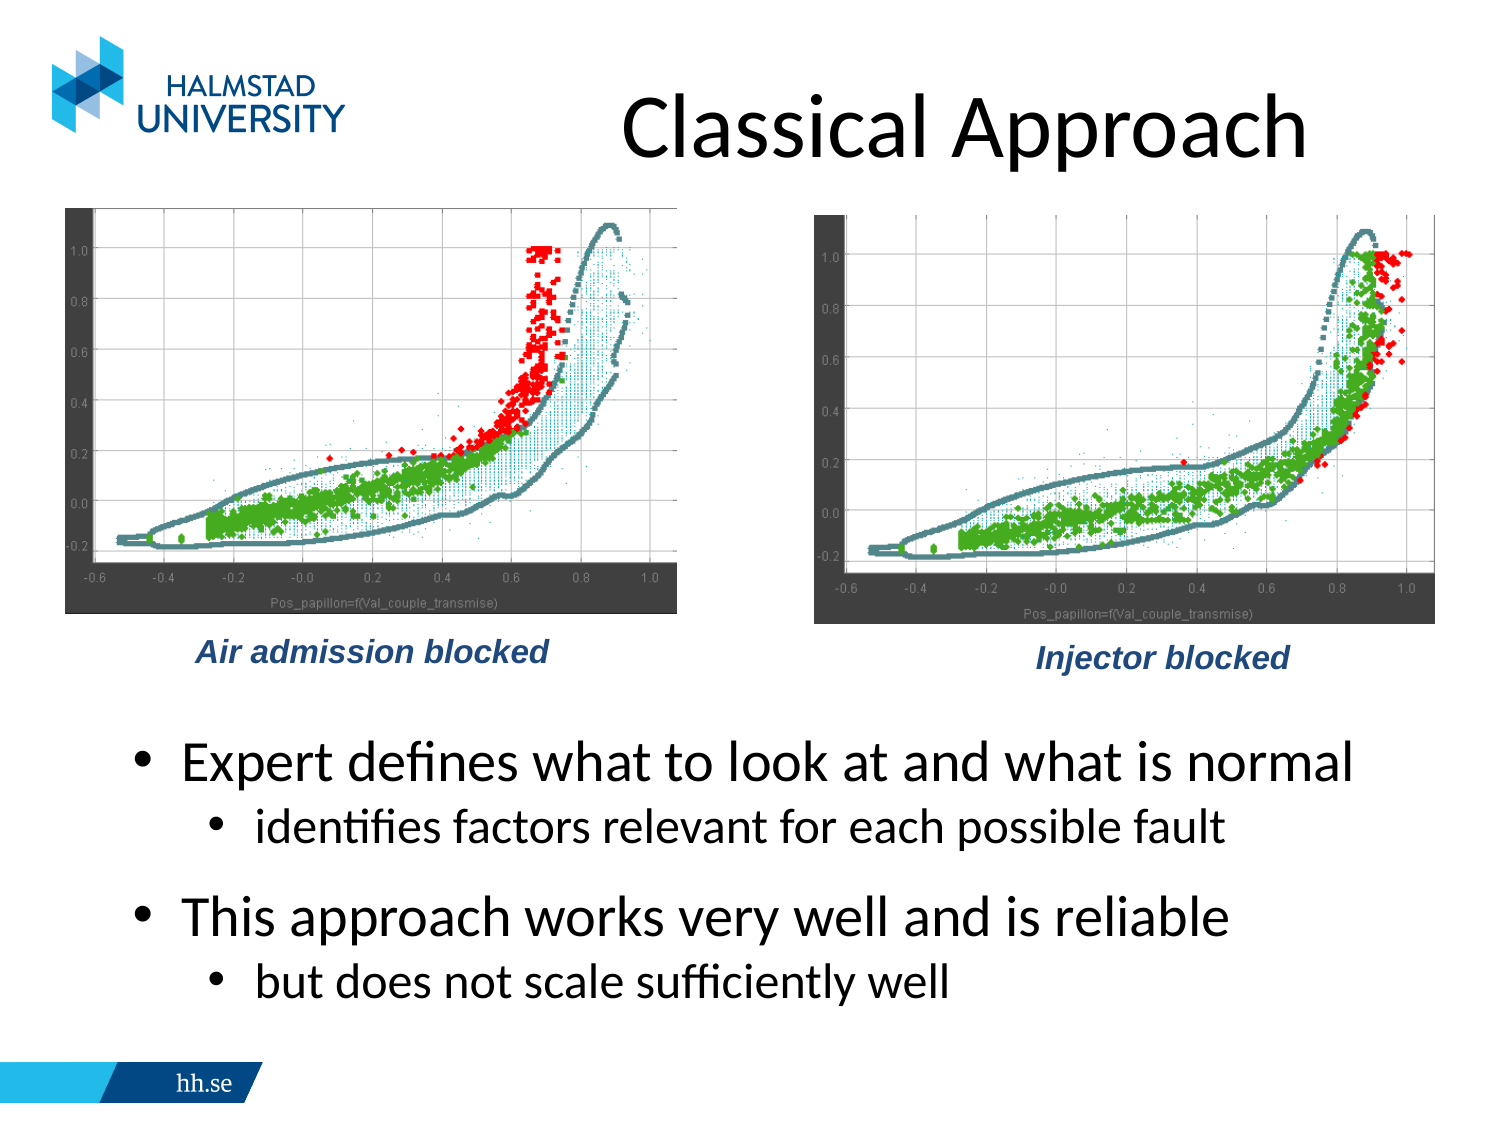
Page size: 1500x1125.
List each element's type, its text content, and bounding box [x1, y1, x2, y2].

picture [0, 1062, 263, 1103]
picture [52, 36, 345, 133]
text_box Expert defines what to look at and what is normal identifies factors relevant for each possible fault This approach works very well and is reliable but does not scale sufficiently well [117, 716, 1382, 1016]
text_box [65, 207, 1436, 685]
text_box Classical Approach [507, 58, 1425, 206]
